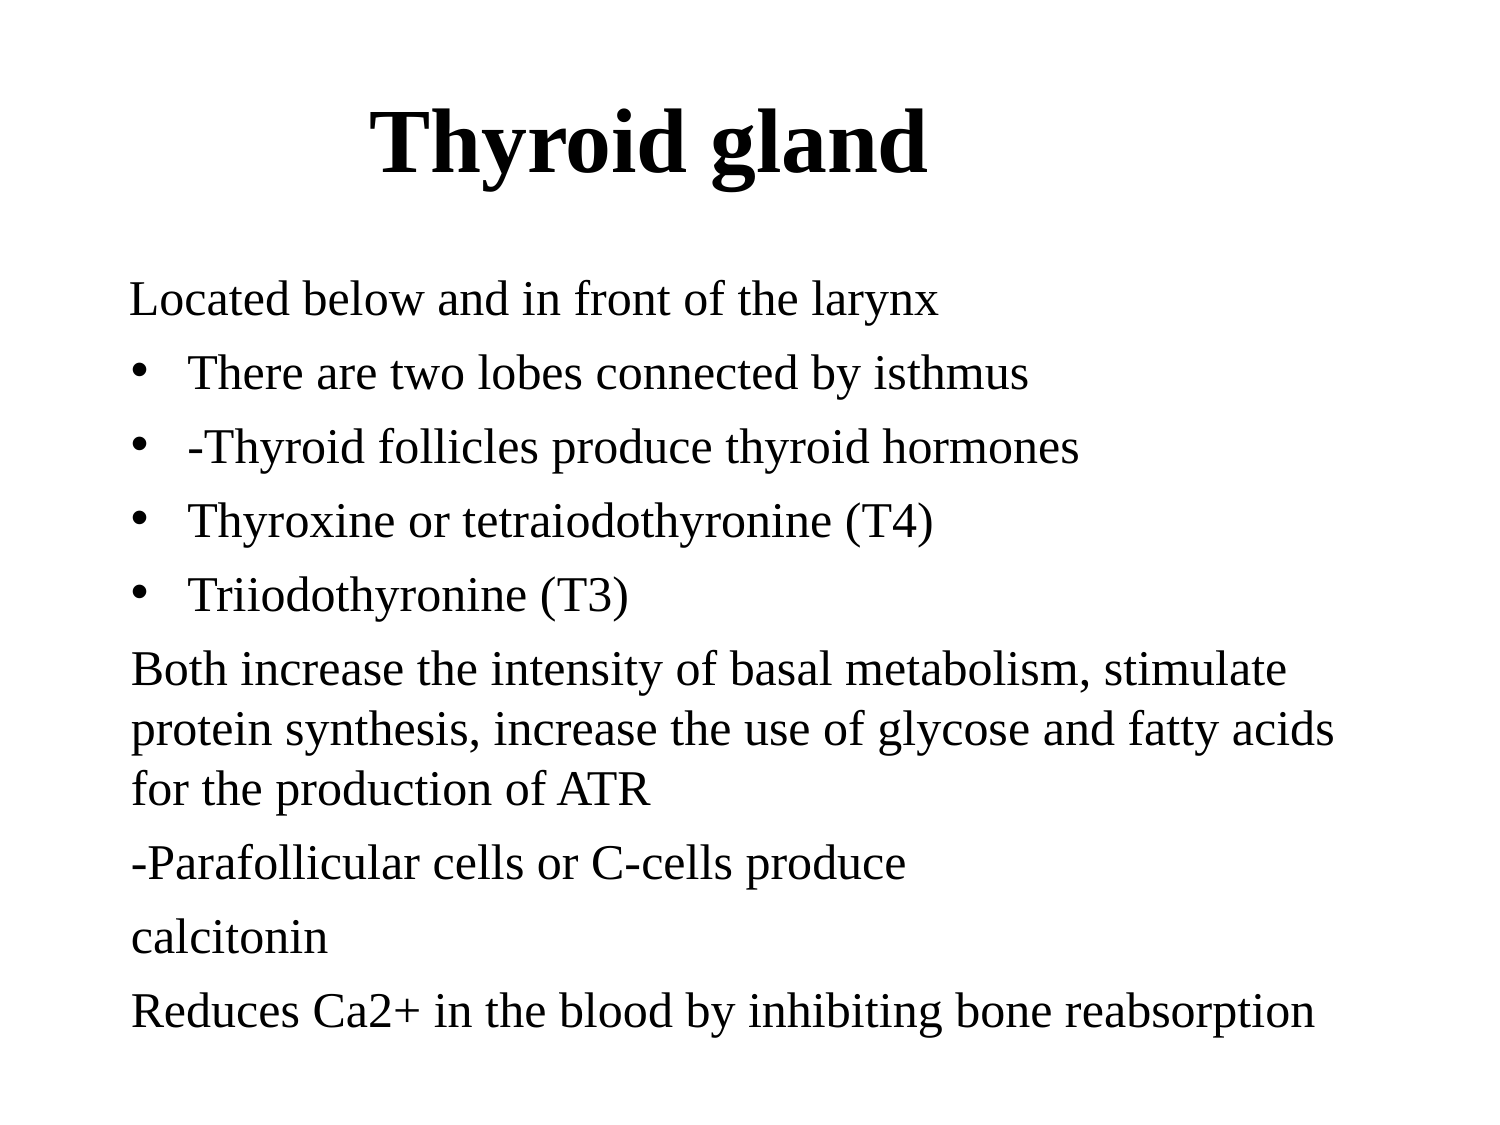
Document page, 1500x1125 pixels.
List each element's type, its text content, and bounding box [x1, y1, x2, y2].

title Thyroid gland [369, 78, 1131, 251]
text_box Located below and in front of the larynx There are two lobes connected by isthmus -Thyroid follicles produce thyroid hormones Thyroxine or tetraiodothyronine (T4) Triiodothyronine (T3) Both increase the intensity of basal metabolism, stimulate protein synthesis, increase the use of glycose and fatty acids for the production of ATR -Parafollicular cells or C-cells produce calcitonin Reduces Ca2+ in the blood by inhibiting bone reabsorption [128, 251, 1371, 1112]
